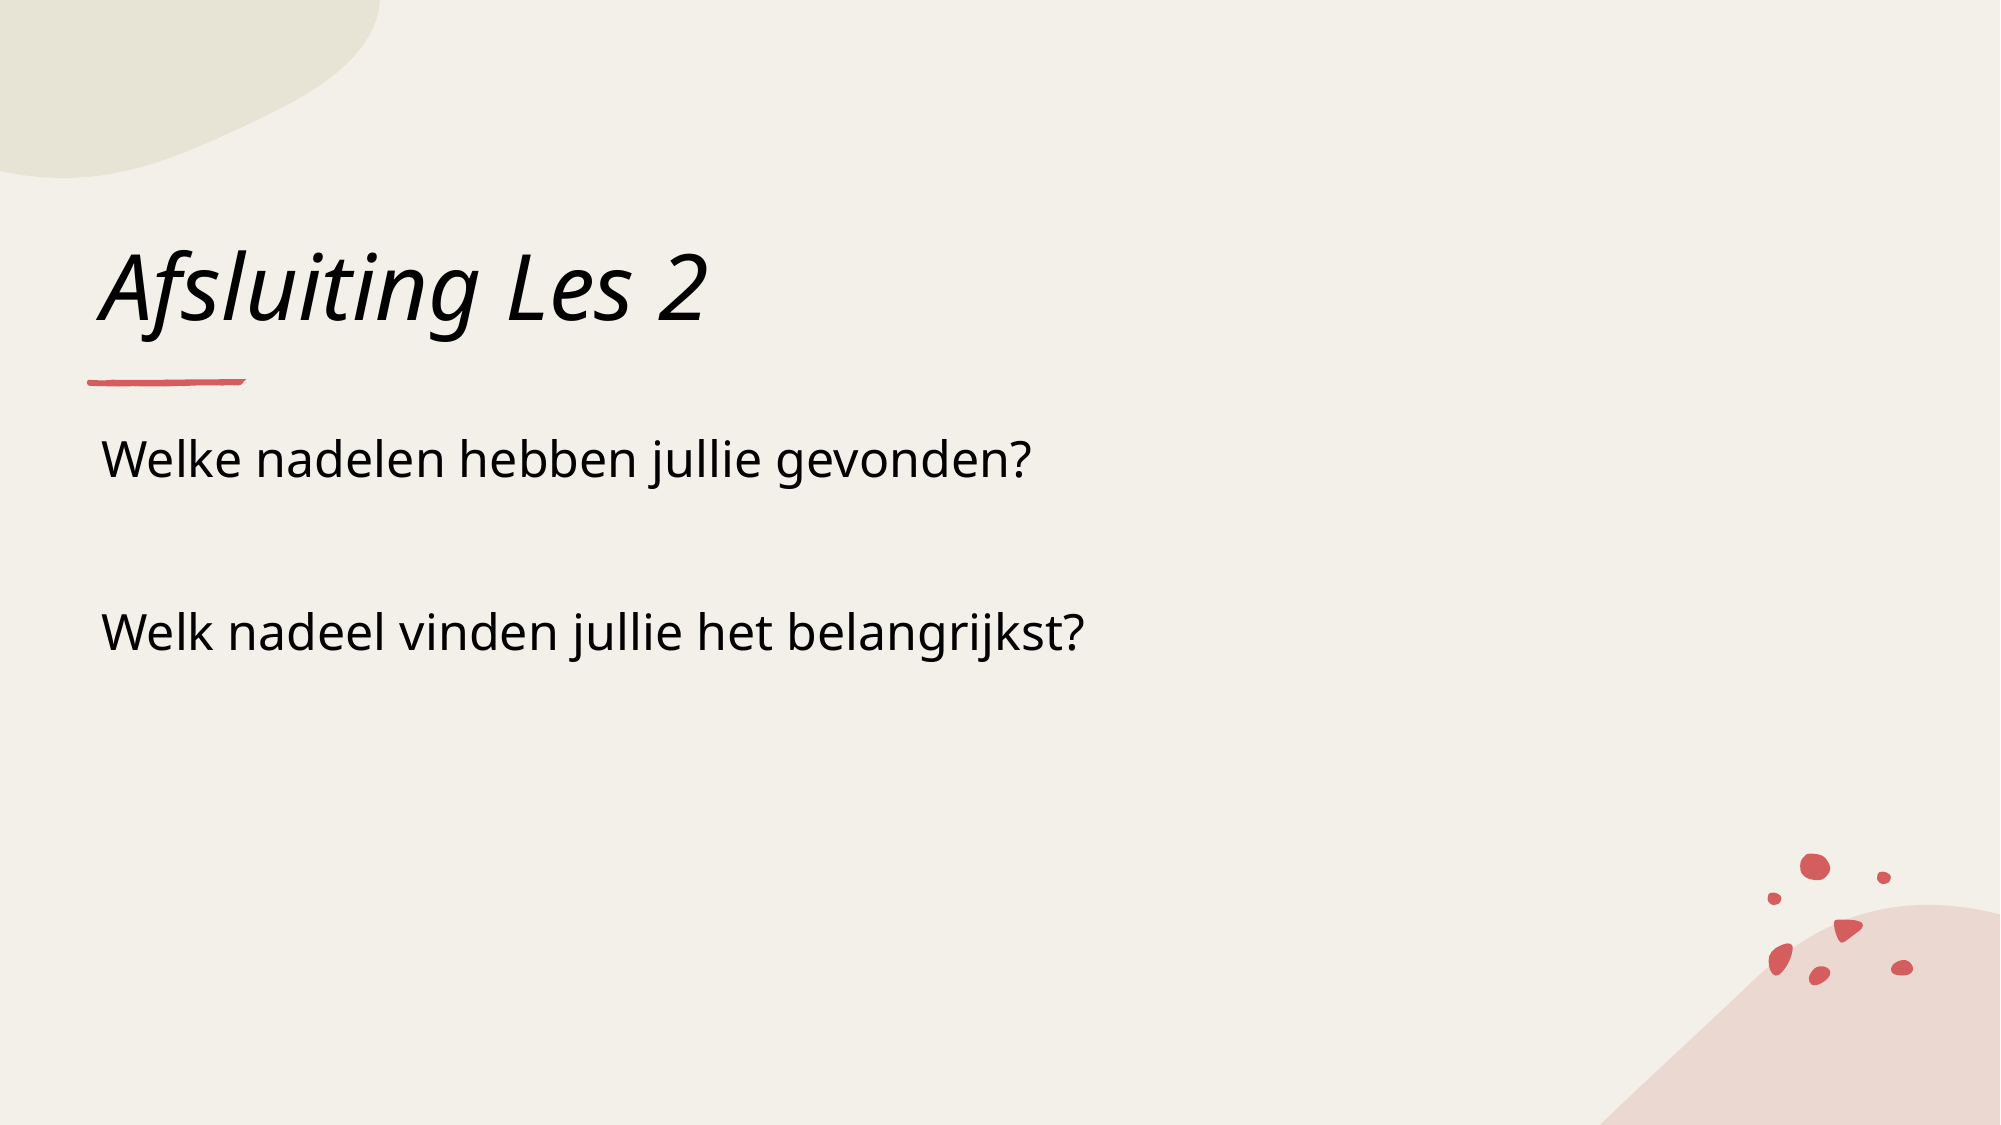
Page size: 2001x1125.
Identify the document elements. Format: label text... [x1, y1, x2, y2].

title Afsluiting Les 2 [86, 129, 1740, 347]
list Welke nadelen hebben jullie gevonden? Welk nadeel vinden jullie het belangrijkst? [86, 413, 1740, 996]
